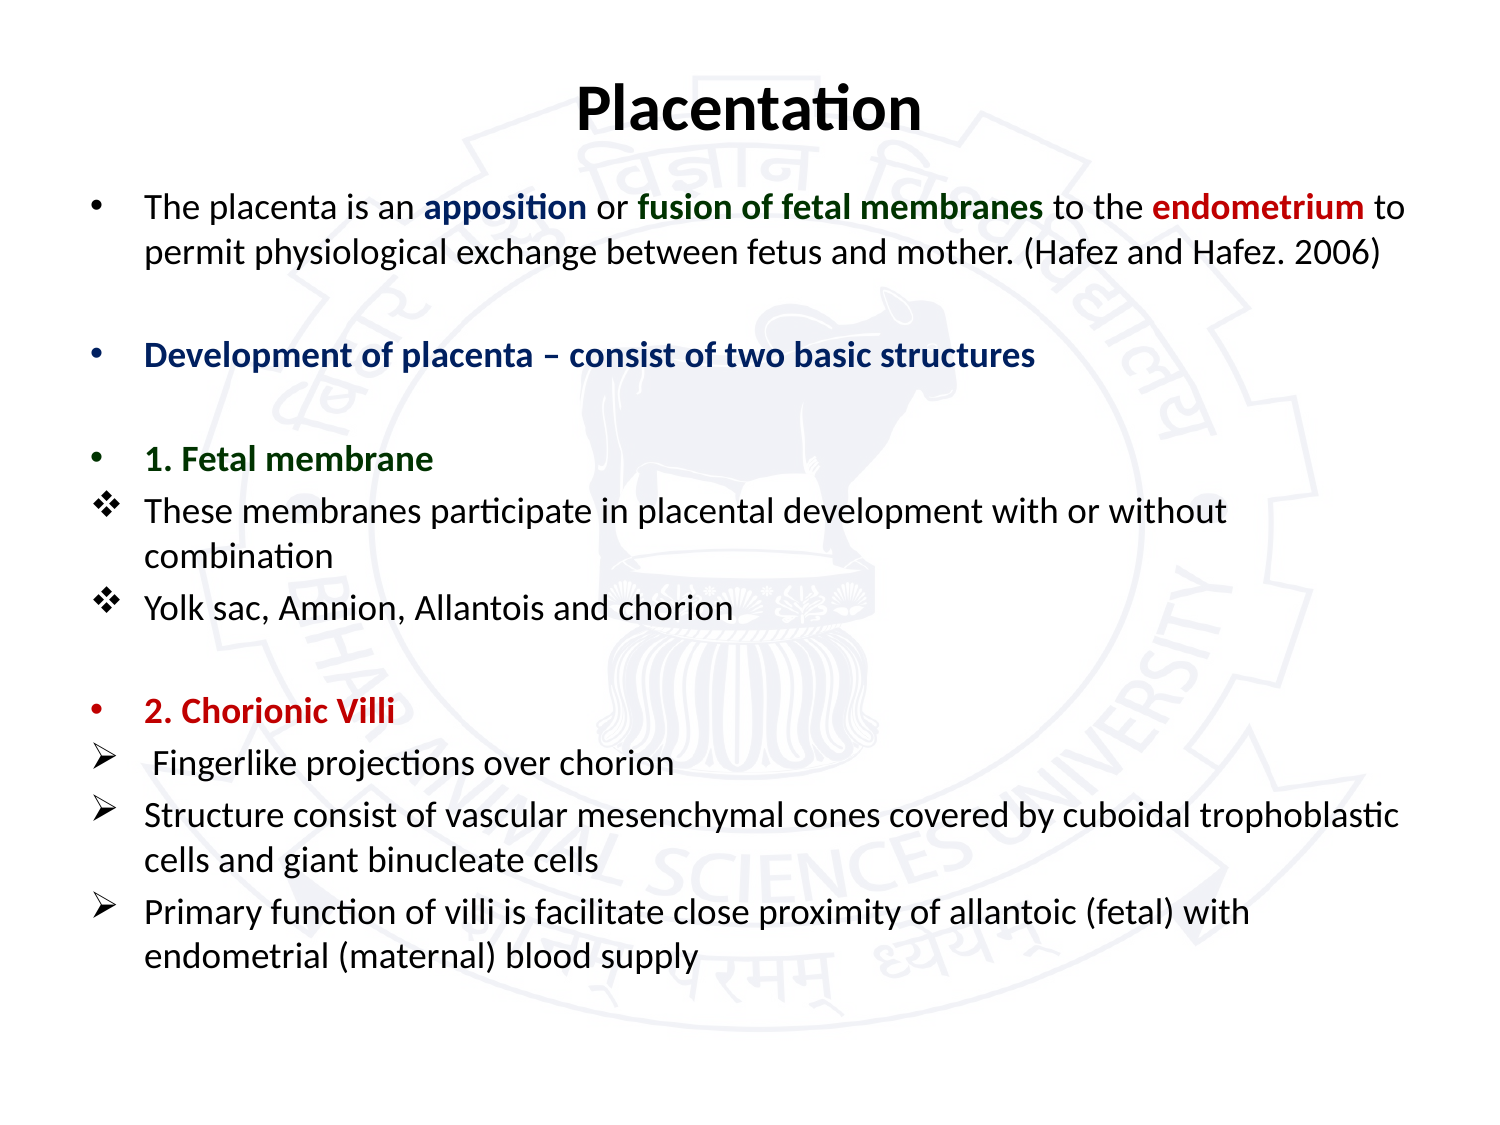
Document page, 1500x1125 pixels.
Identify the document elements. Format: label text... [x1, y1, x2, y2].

list The placenta is an apposition or fusion of fetal membranes to the endometrium to permit physiological exchange between fetus and mother. (Hafez and Hafez. 2006) Development of placenta – consist of two basic structures 1. Fetal membrane These membranes participate in placental development with or without combination Yolk sac, Amnion, Allantois and chorion 2. Chorionic Villi Fingerlike projections over chorion Structure consist of vascular mesenchymal cones covered by cuboidal trophoblastic cells and giant binucleate cells Primary function of villi is facilitate close proximity of allantoic (fetal) with endometrial (maternal) blood supply [75, 174, 1425, 1038]
title Placentation [75, 45, 1425, 163]
